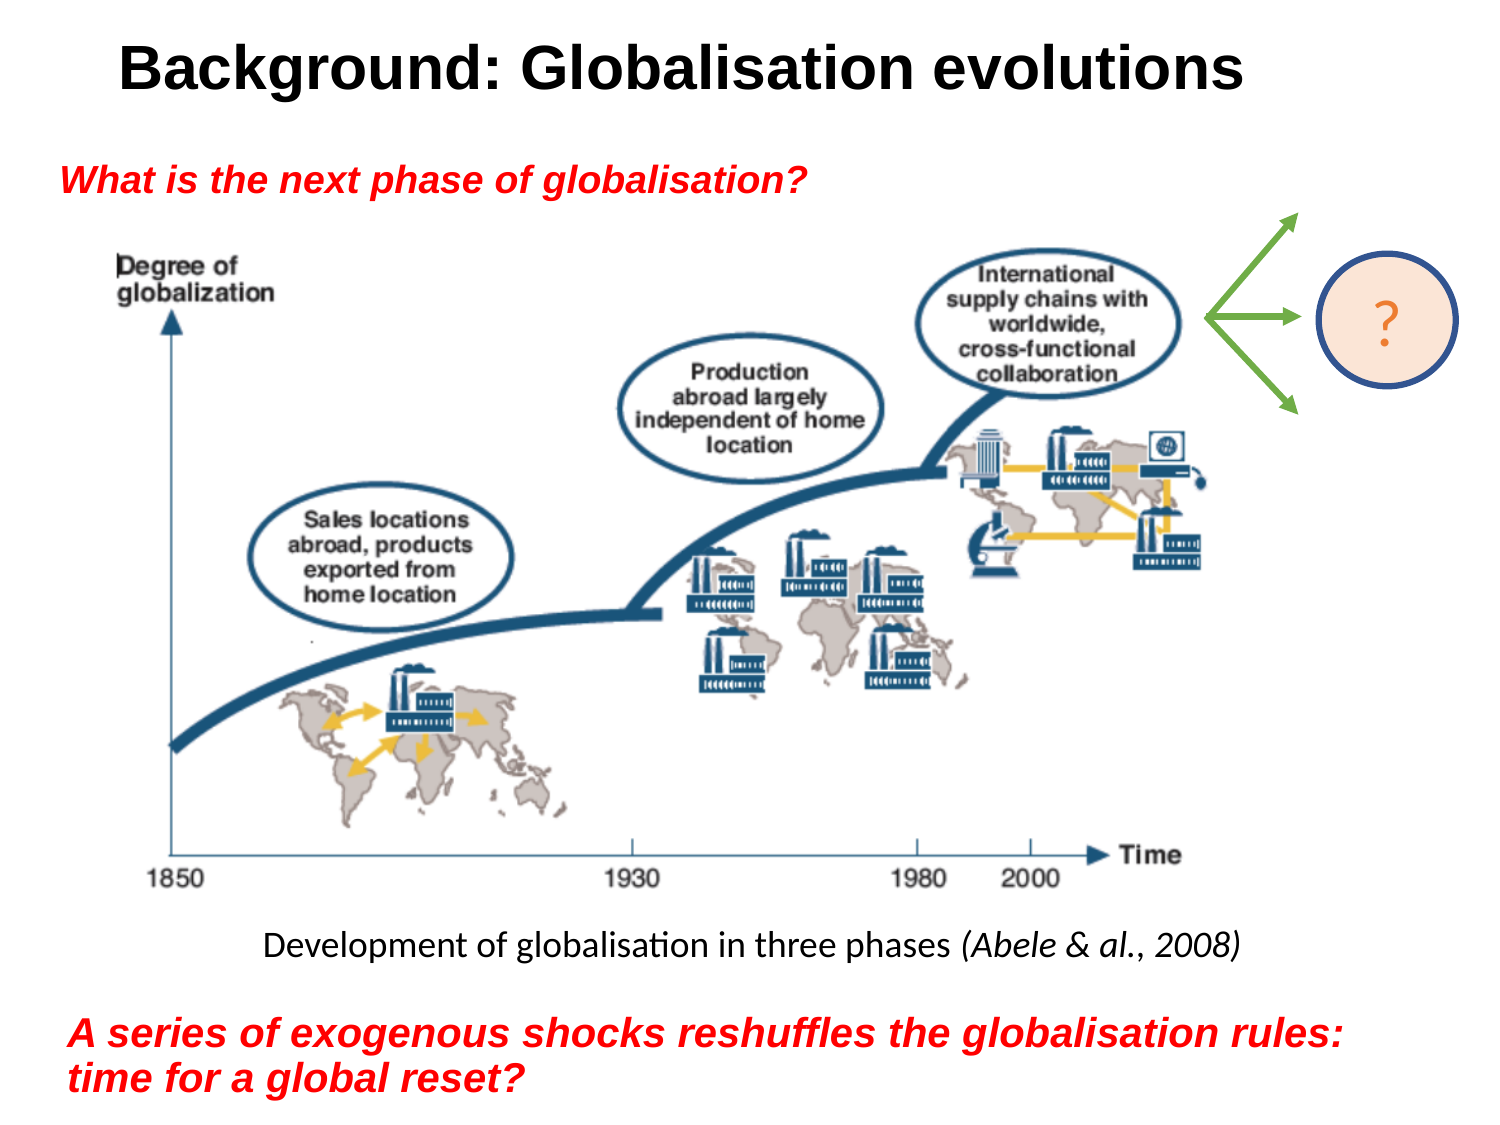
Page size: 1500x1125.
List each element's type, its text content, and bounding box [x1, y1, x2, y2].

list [116, 240, 1235, 894]
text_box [1206, 212, 1299, 320]
text_box A series of exogenous shocks reshuffles the globalisation rules: time for a global reset? [52, 1004, 1448, 1110]
title Background: Globalisation evolutions [103, 25, 1335, 115]
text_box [1206, 320, 1299, 415]
list What is the next phase of globalisation? [44, 152, 1339, 210]
text_box ? [1317, 252, 1457, 388]
text_box Development of globalisation in three phases (Abele & al., 2008) [248, 912, 1270, 973]
